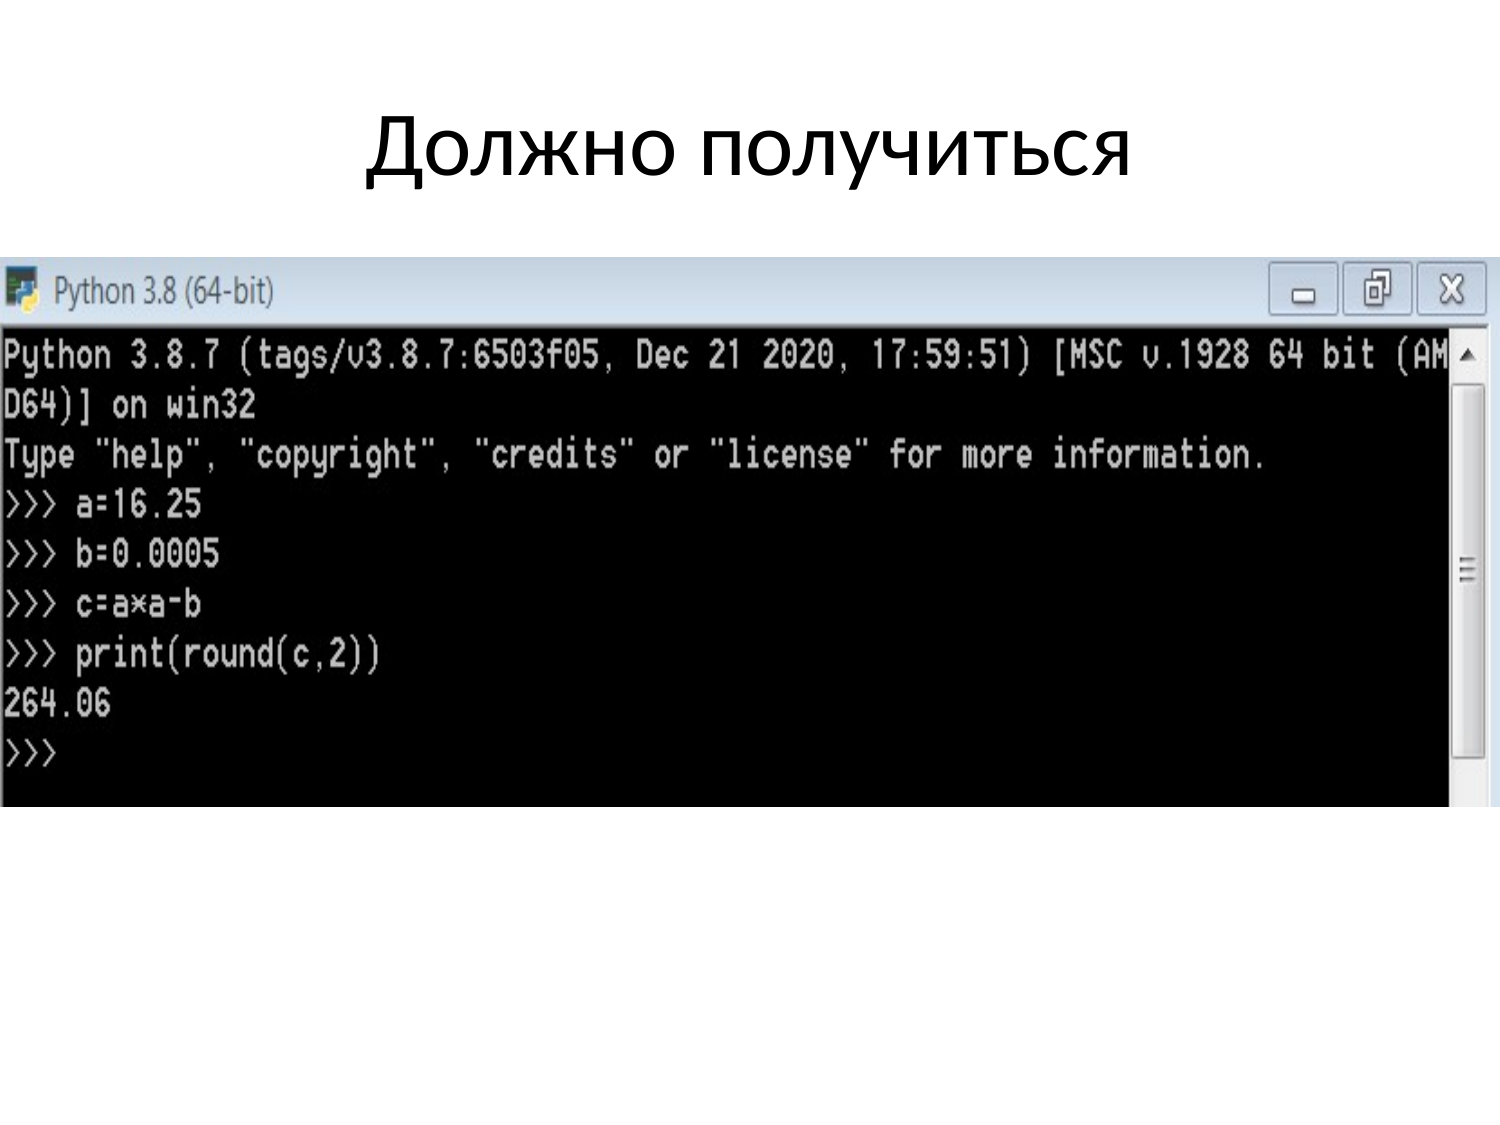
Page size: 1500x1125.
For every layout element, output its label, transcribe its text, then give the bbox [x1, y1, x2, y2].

title Должно получиться [75, 45, 1425, 233]
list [0, 257, 1500, 807]
